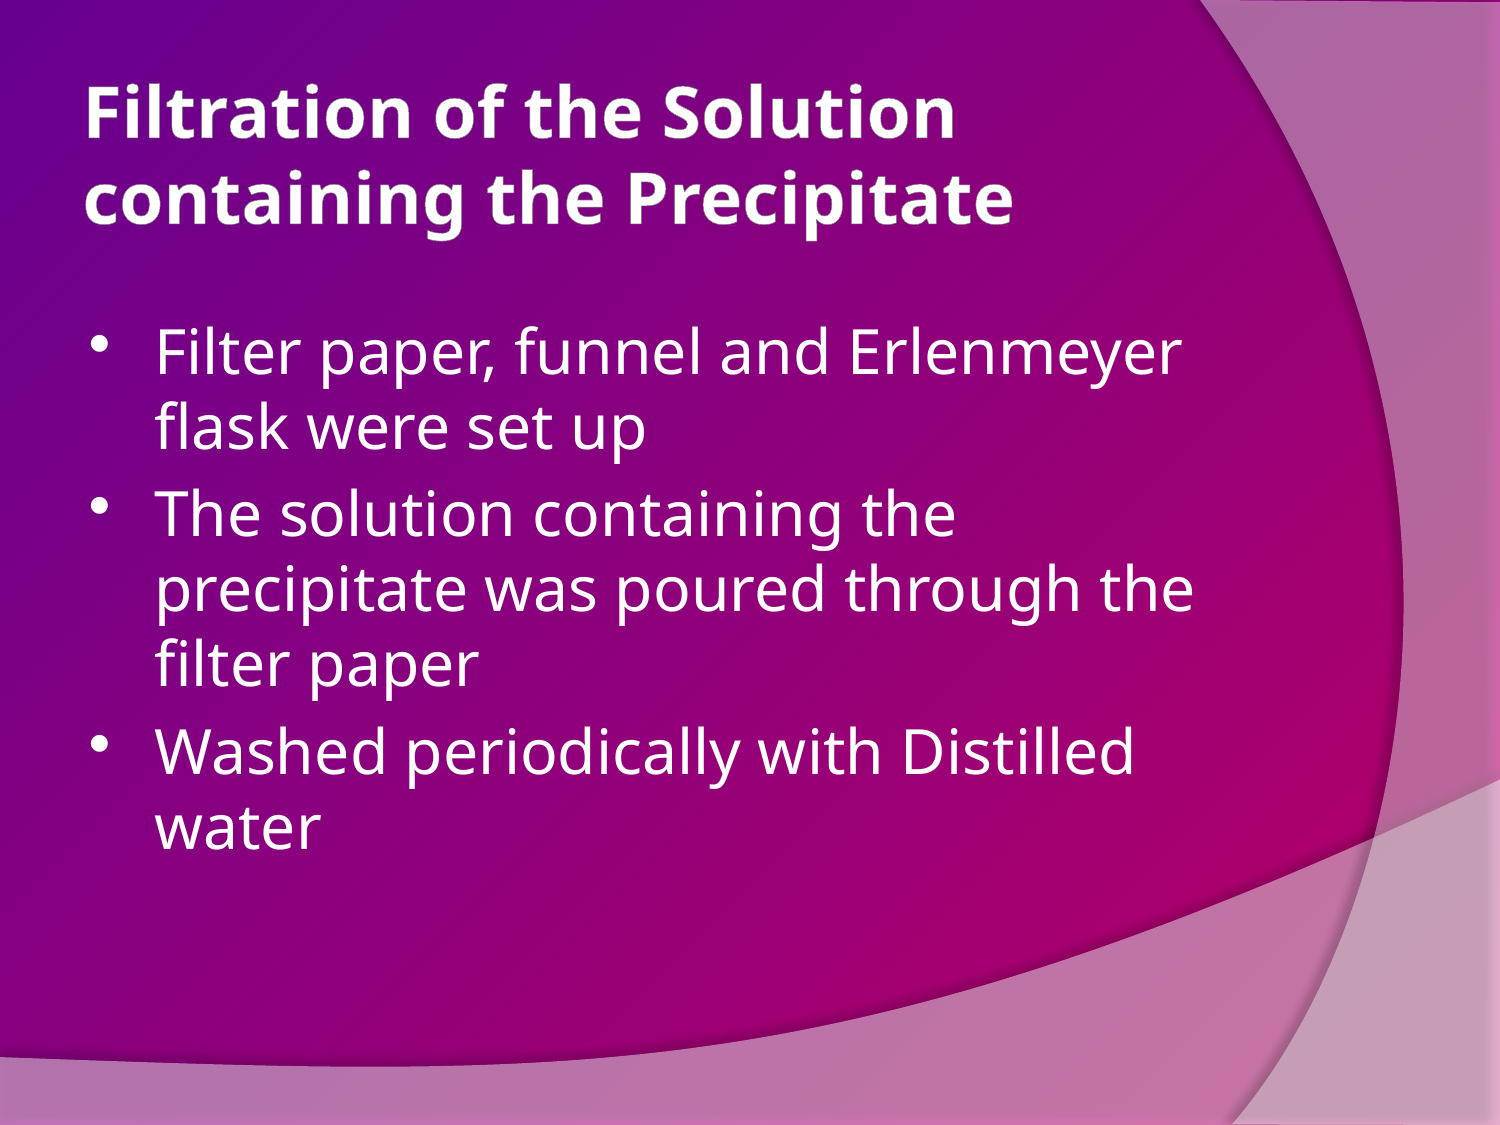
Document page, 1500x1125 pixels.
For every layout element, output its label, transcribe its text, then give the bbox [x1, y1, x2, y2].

list Filter paper, funnel and Erlenmeyer flask were set up The solution containing the precipitate was poured through the filter paper Washed periodically with Distilled water [70, 304, 1296, 1048]
title Filtration of the Solution containing the Precipitate [75, 58, 1300, 247]
